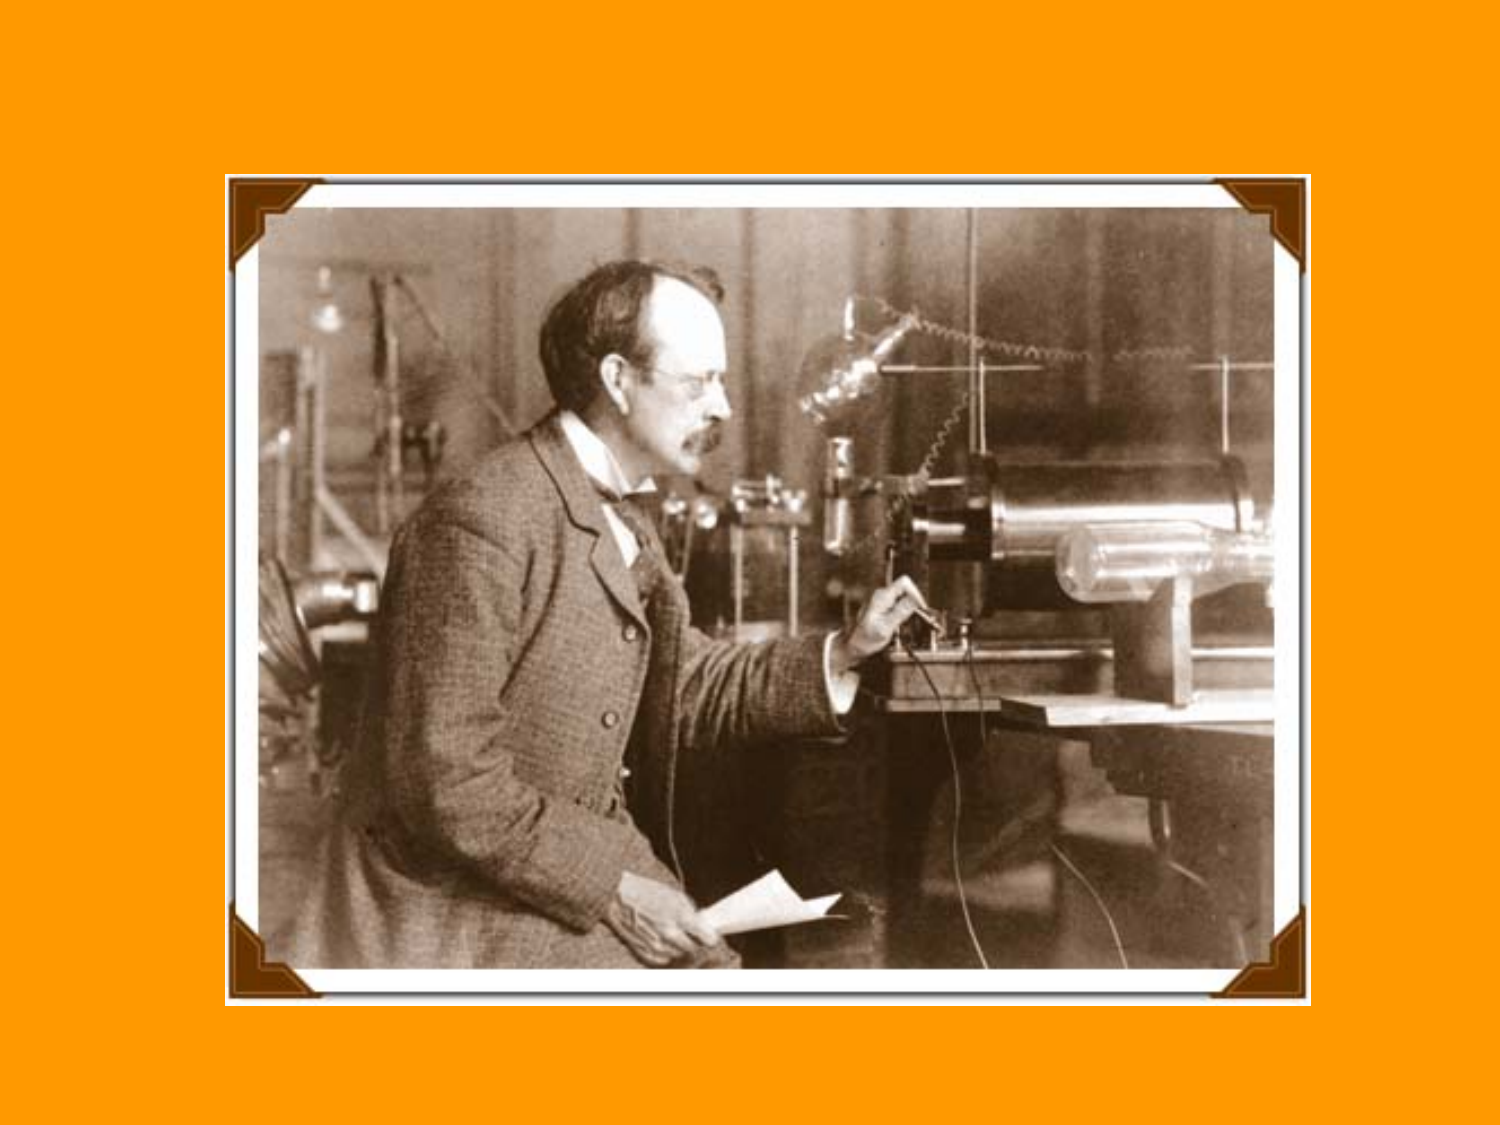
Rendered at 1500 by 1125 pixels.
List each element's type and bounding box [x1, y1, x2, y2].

list [224, 174, 1311, 1006]
